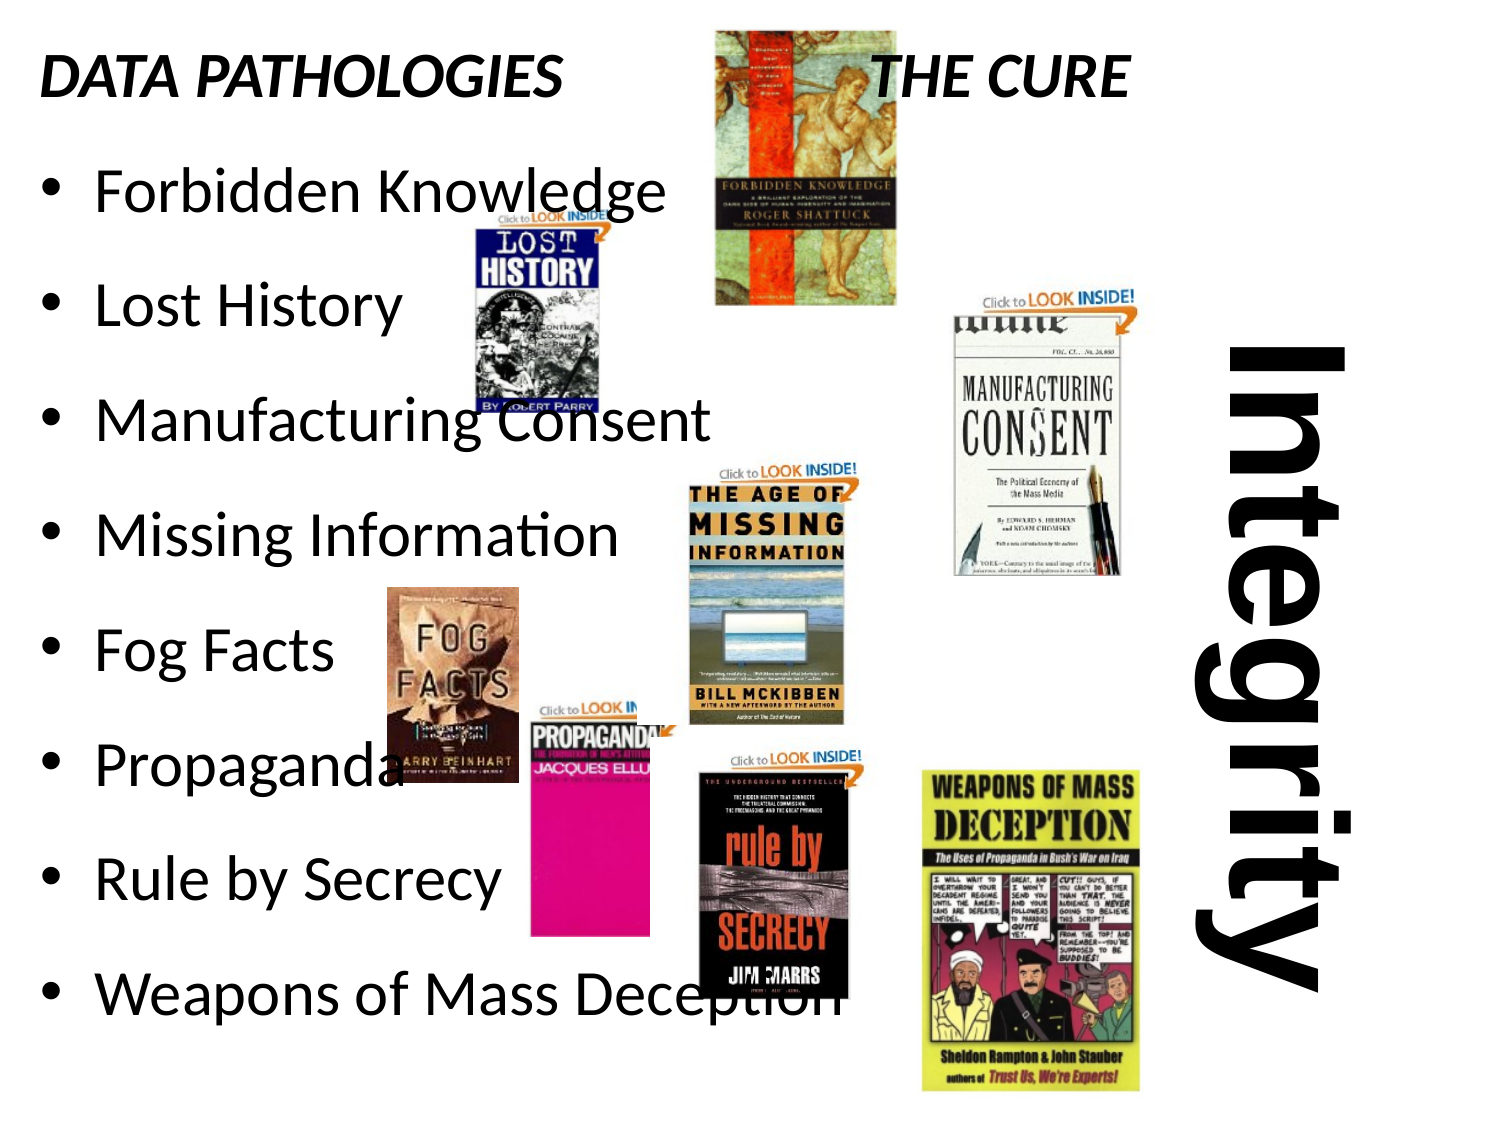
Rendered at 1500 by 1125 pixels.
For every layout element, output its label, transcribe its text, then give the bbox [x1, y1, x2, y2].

list DATA PATHOLOGIES THE CURE Forbidden Knowledge Lost History Manufacturing Consent Missing Information Fog Facts Propaganda Rule by Secrecy Weapons of Mass Deception [24, 24, 894, 1100]
picture [437, 199, 651, 413]
picture [387, 24, 1201, 1101]
list DATA PATHOLOGIES THE CURE Forbidden Knowledge Lost History Manufacturing Consent Missing Information Fog Facts Propaganda Rule by Secrecy Weapons of Mass Deception [911, 24, 1438, 1100]
